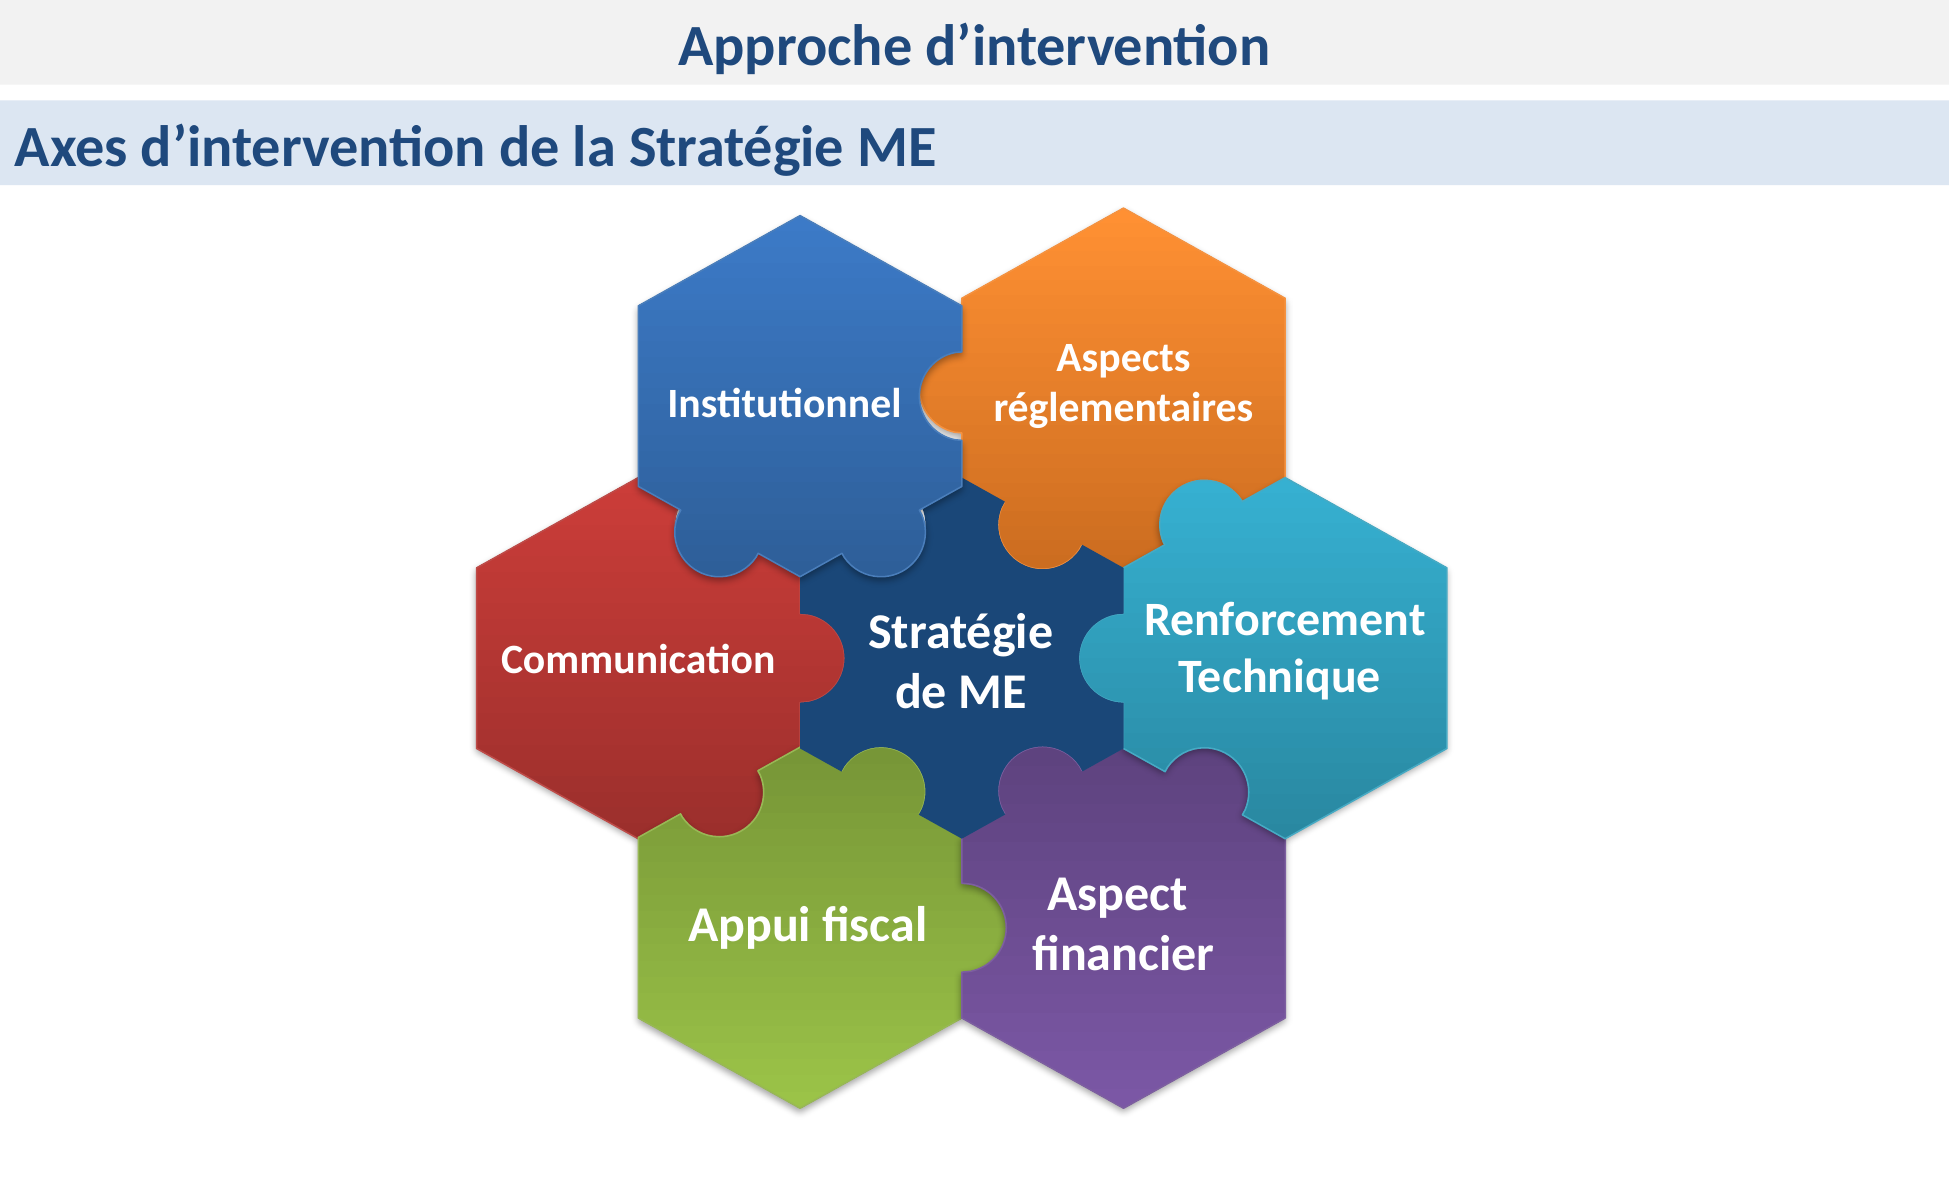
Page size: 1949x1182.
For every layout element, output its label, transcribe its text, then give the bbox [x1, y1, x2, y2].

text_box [1124, 477, 1448, 839]
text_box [919, 207, 1286, 476]
text_box Axes d’intervention de la Stratégie ME [0, 100, 1949, 186]
text_box Approche d’intervention [0, 0, 1949, 85]
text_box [638, 746, 956, 1109]
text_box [476, 477, 794, 839]
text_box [961, 846, 1286, 1109]
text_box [622, 215, 963, 577]
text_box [799, 477, 1124, 839]
